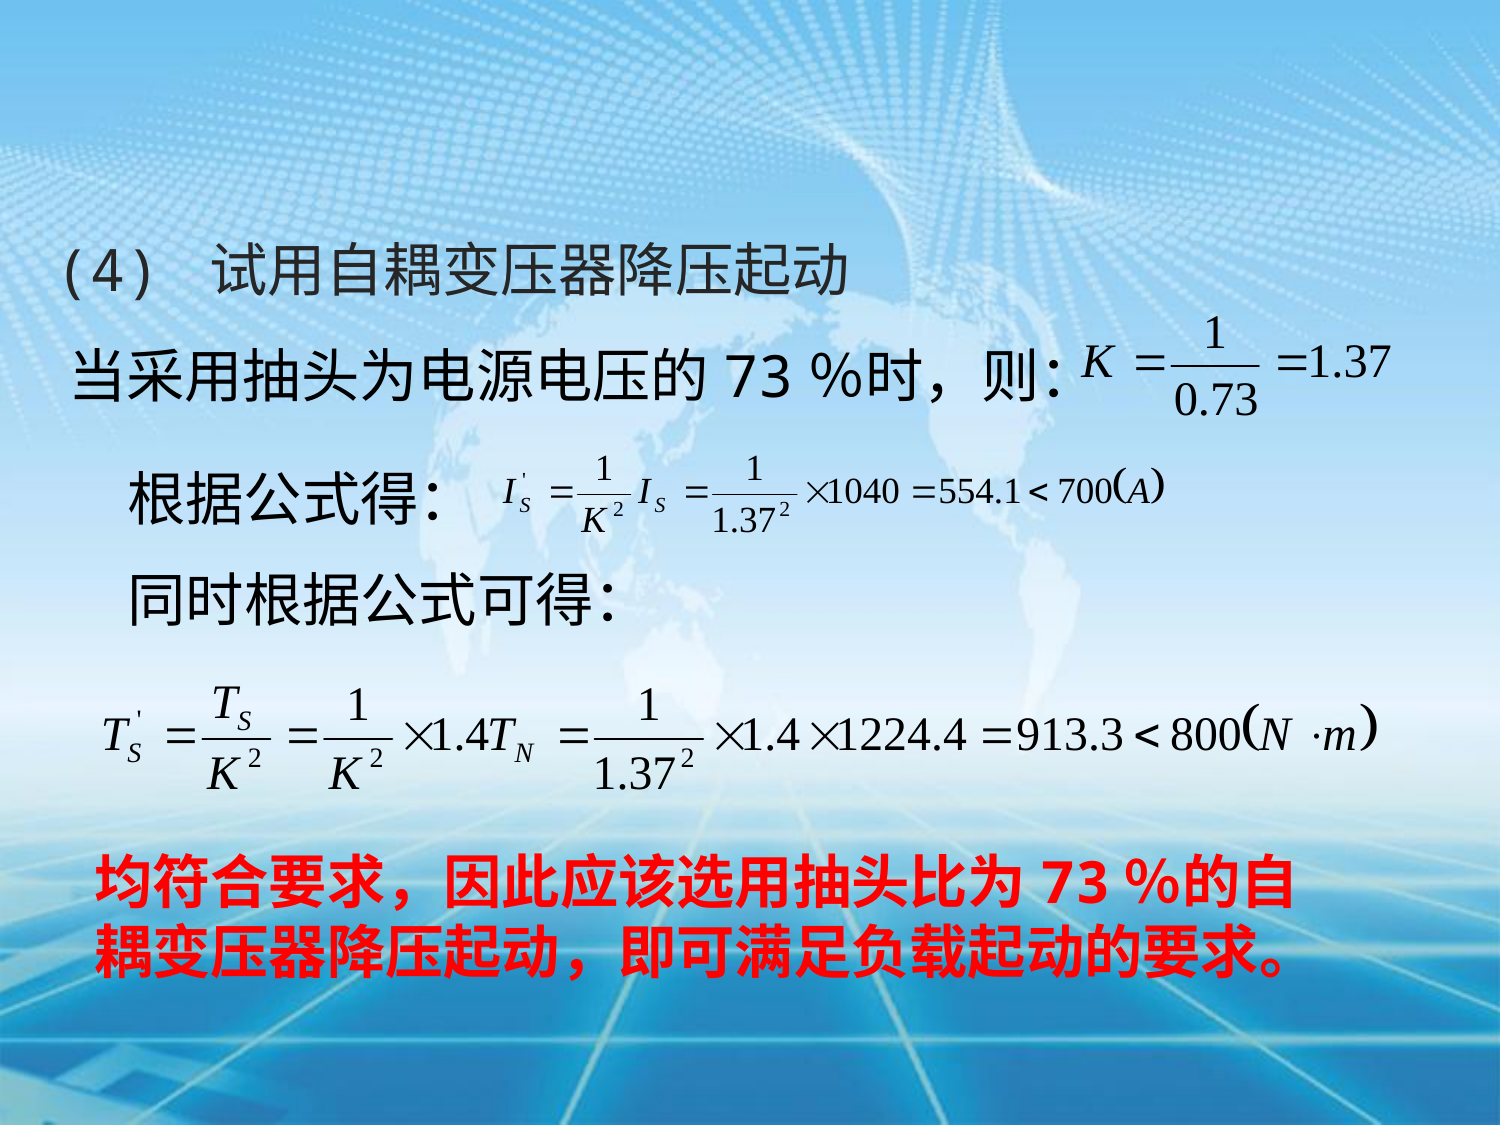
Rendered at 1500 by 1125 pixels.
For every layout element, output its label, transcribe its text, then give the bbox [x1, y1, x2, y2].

text_box (4) 试用自耦变压器降压起动 [40, 225, 865, 310]
text_box 根据公式得： [112, 455, 492, 540]
text_box 当采用抽头为电源电压的73％时，则： [53, 331, 1072, 417]
picture [0, 0, 1500, 1125]
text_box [1072, 301, 1400, 426]
text_box 均符合要求，因此应该选用抽头比为73％的自耦变压器降压起动，即可满足负载起动的要求。 [79, 837, 1342, 993]
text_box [496, 445, 1168, 541]
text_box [96, 670, 1380, 799]
text_box 同时根据公式可得： [112, 555, 667, 641]
